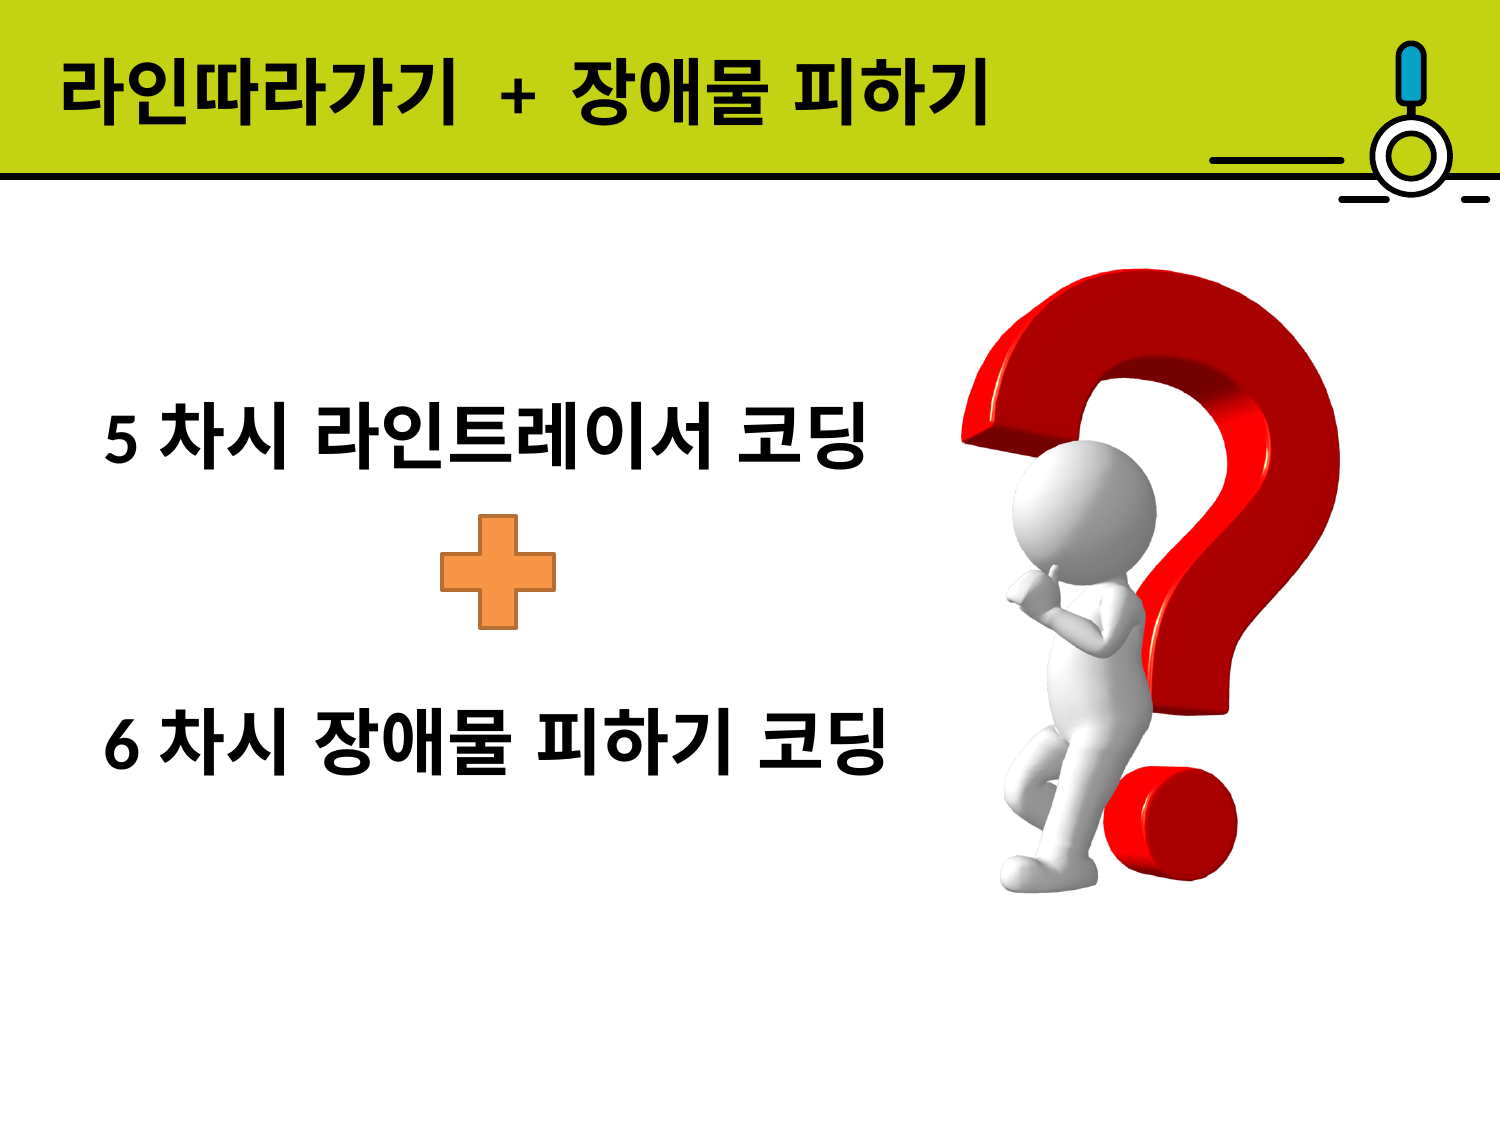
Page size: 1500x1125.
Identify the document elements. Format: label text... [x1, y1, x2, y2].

list 라인따라가기 + 장애물 피하기 [58, 46, 1150, 224]
text_box [440, 514, 556, 630]
text_box 5차시 라인트레이서 코딩 6차시 장애물 피하기 코딩 [0, 390, 803, 785]
picture [808, 257, 1454, 903]
